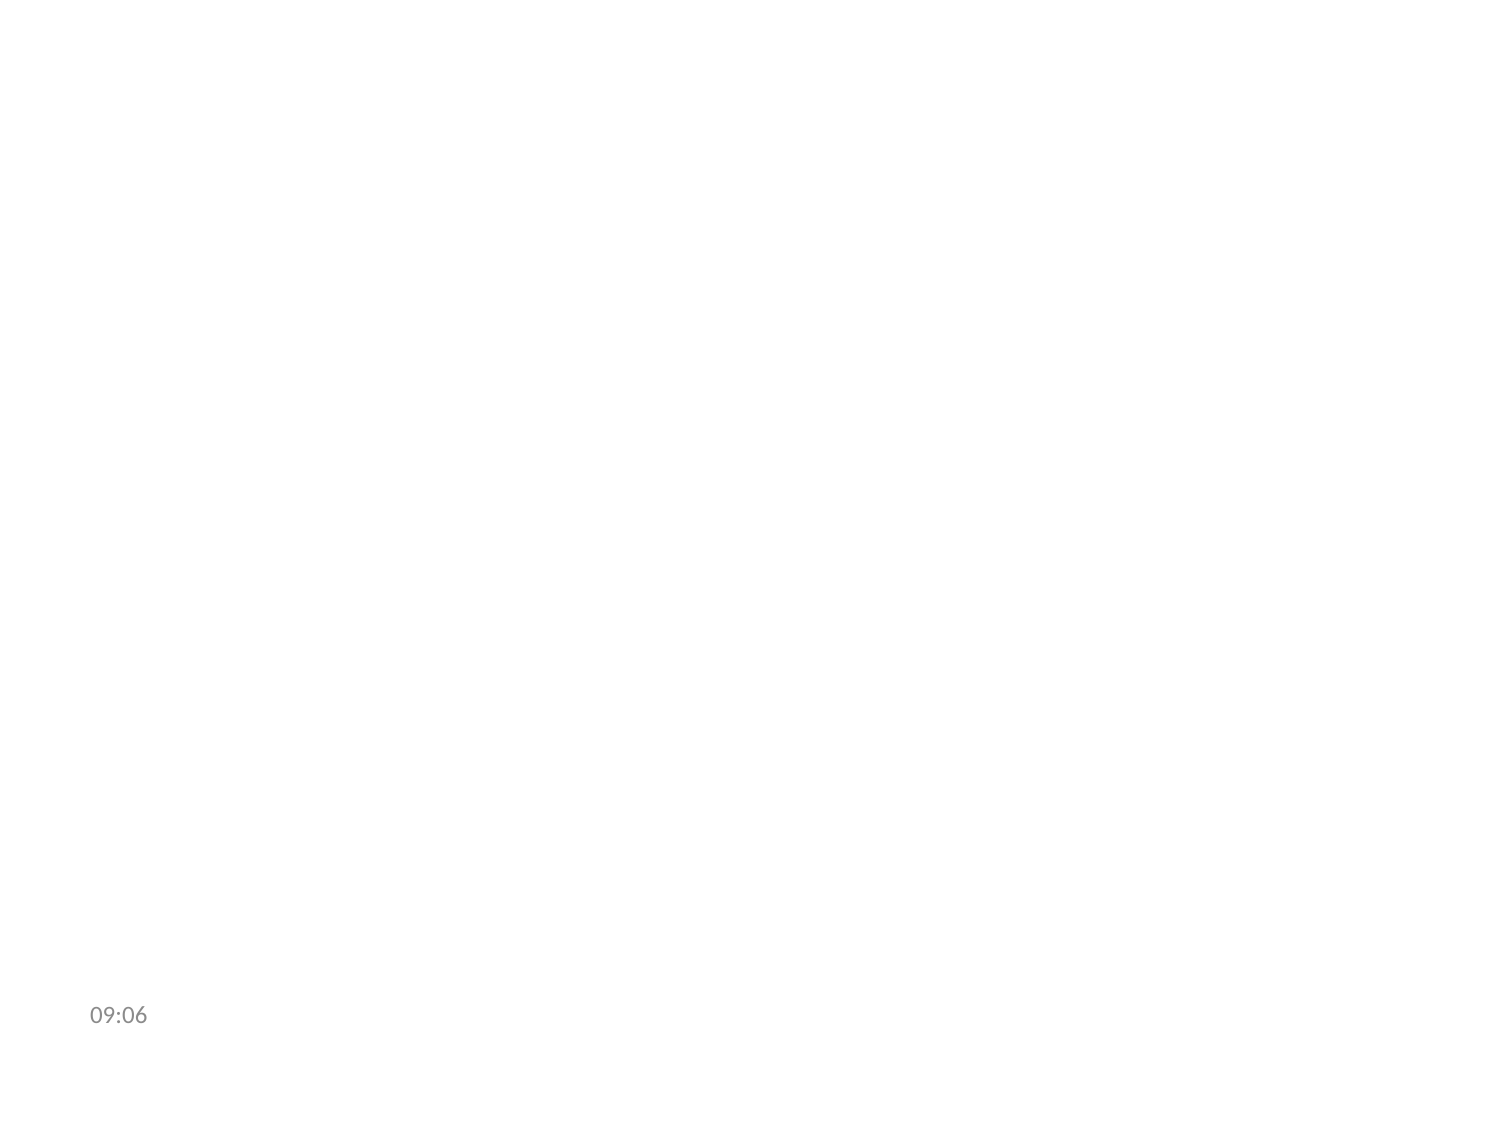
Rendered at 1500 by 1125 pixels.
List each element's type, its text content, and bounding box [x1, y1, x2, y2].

text_box 15:35 [75, 983, 425, 1044]
